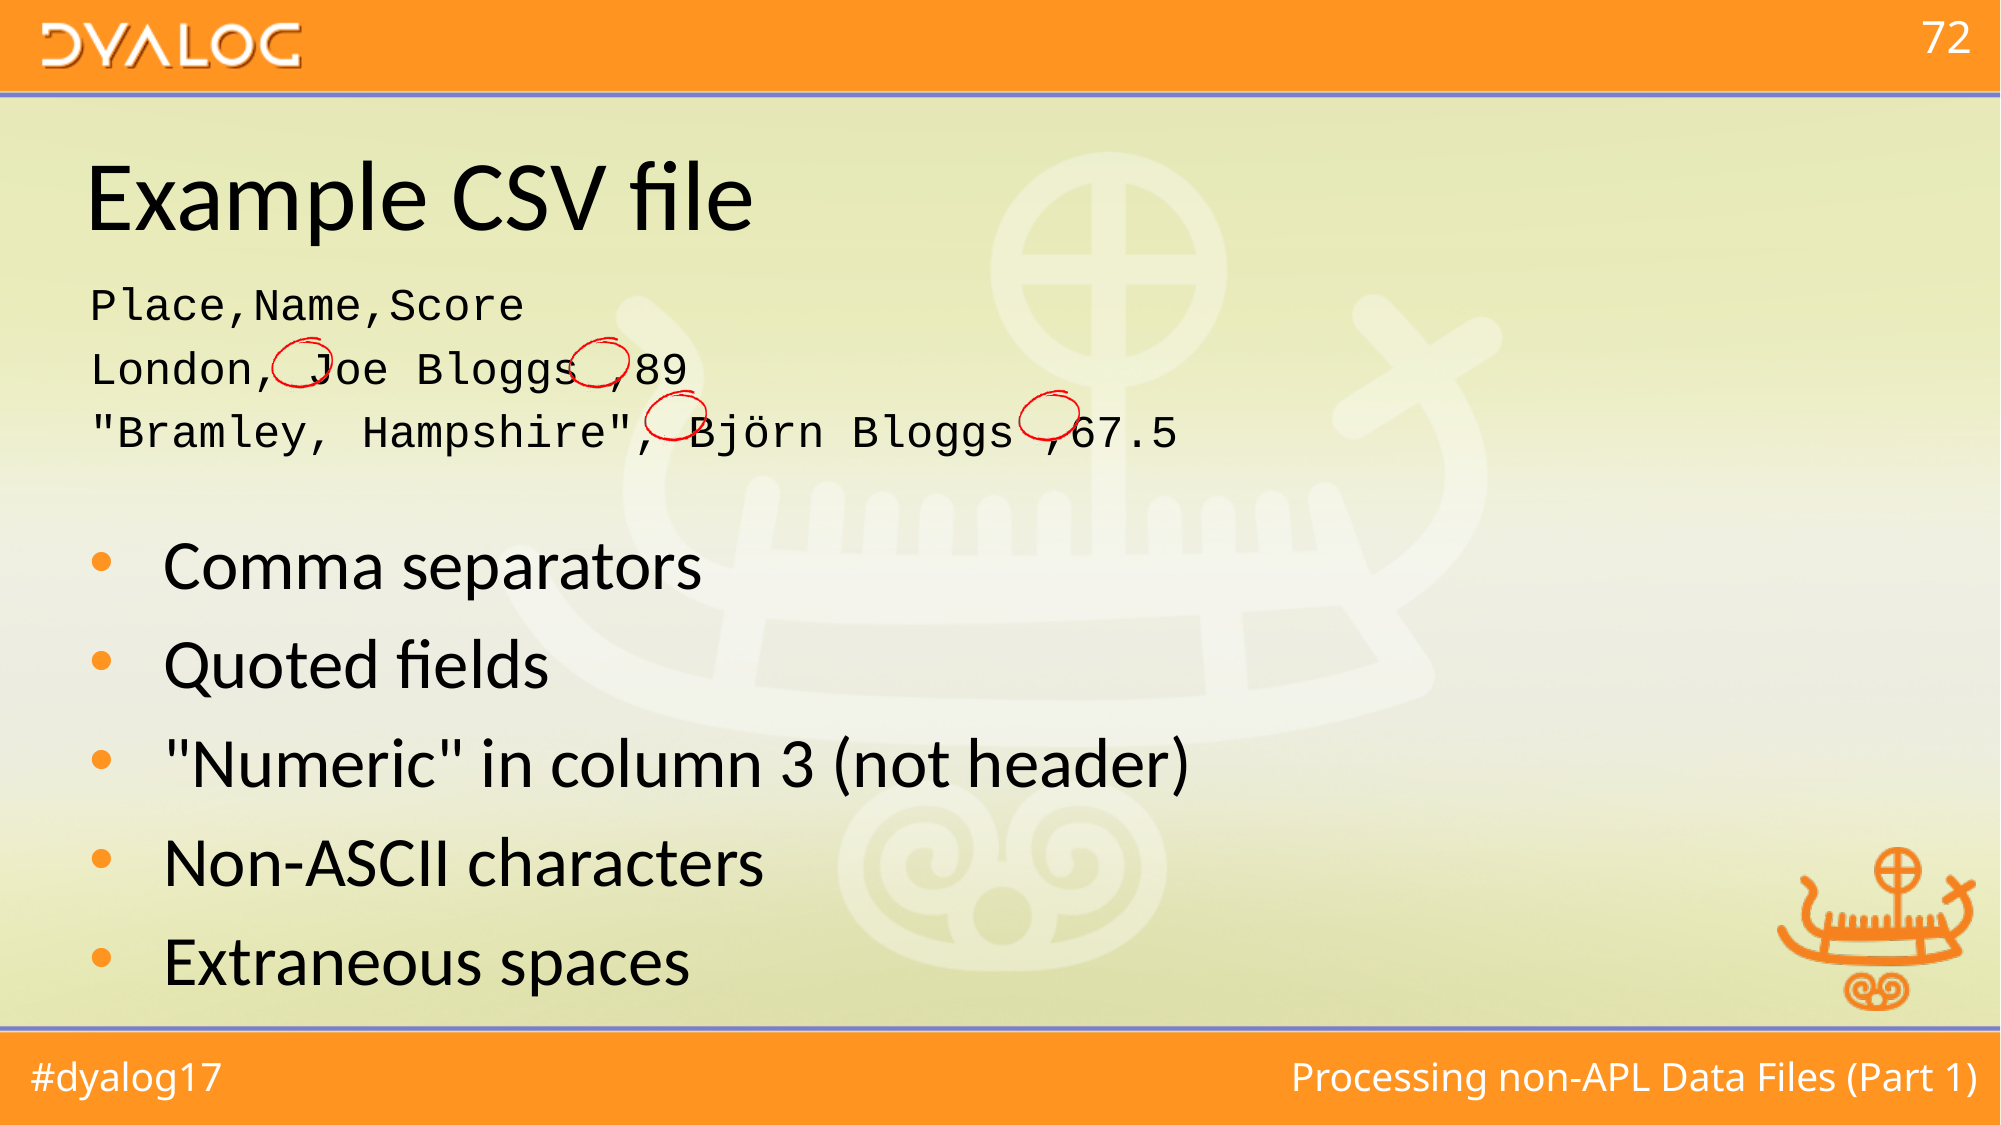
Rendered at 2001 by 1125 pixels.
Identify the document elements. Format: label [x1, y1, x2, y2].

picture [0, 0, 2001, 1125]
title [70, 125, 1900, 256]
list [74, 267, 1426, 1011]
